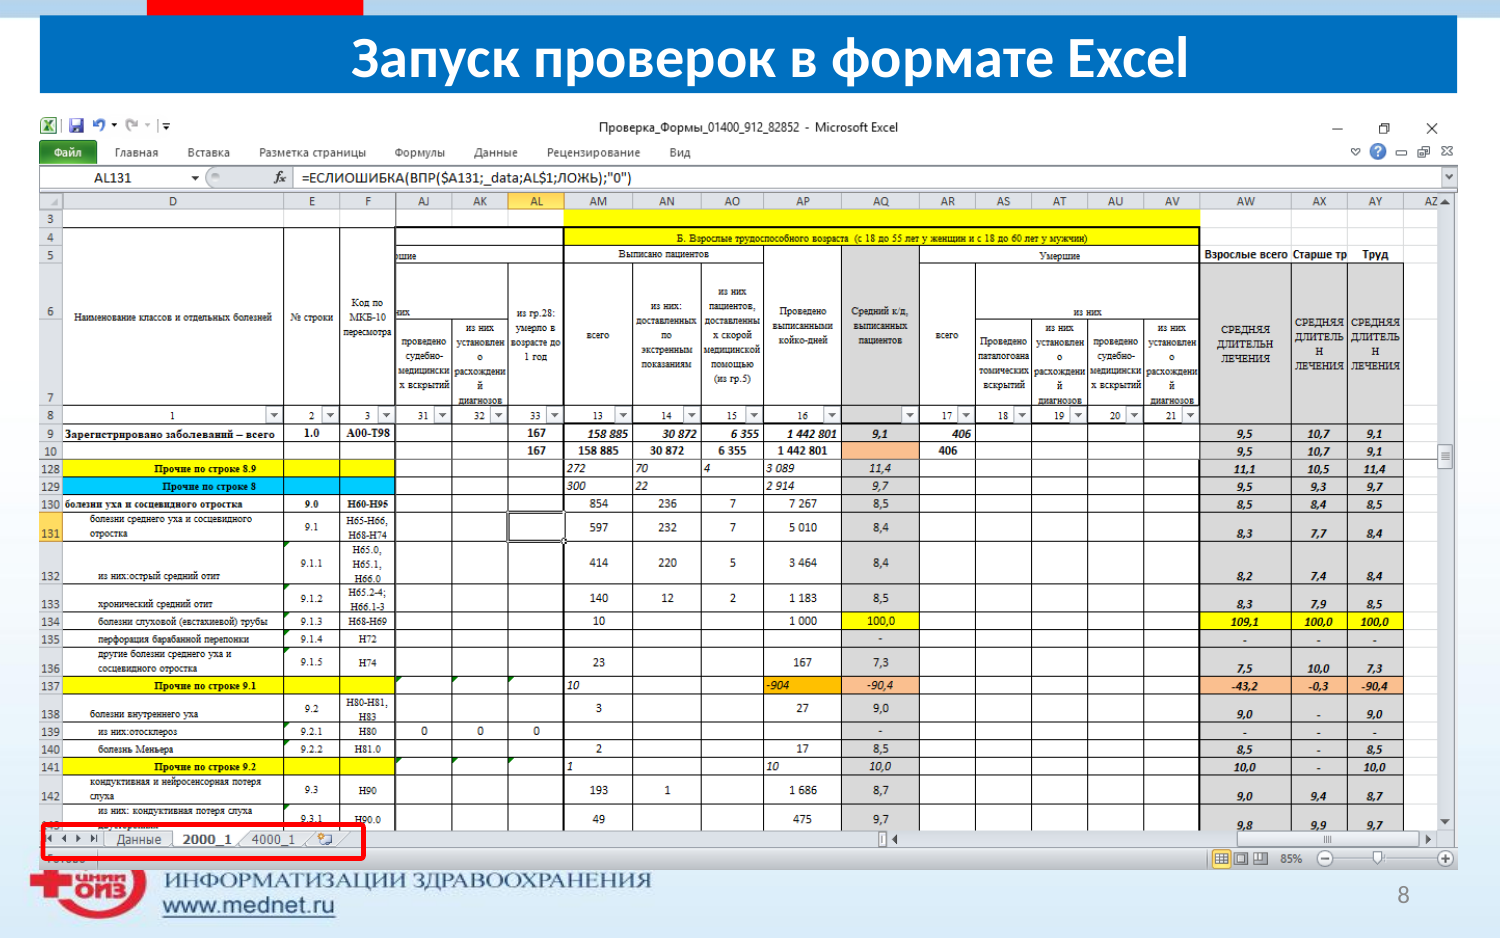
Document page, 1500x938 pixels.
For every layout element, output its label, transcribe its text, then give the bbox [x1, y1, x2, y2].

slide_number 8 [1074, 878, 1425, 919]
picture [0, 0, 1500, 938]
text_box [145, 0, 365, 13]
title Запуск проверок в формате Excel [38, 13, 1459, 95]
